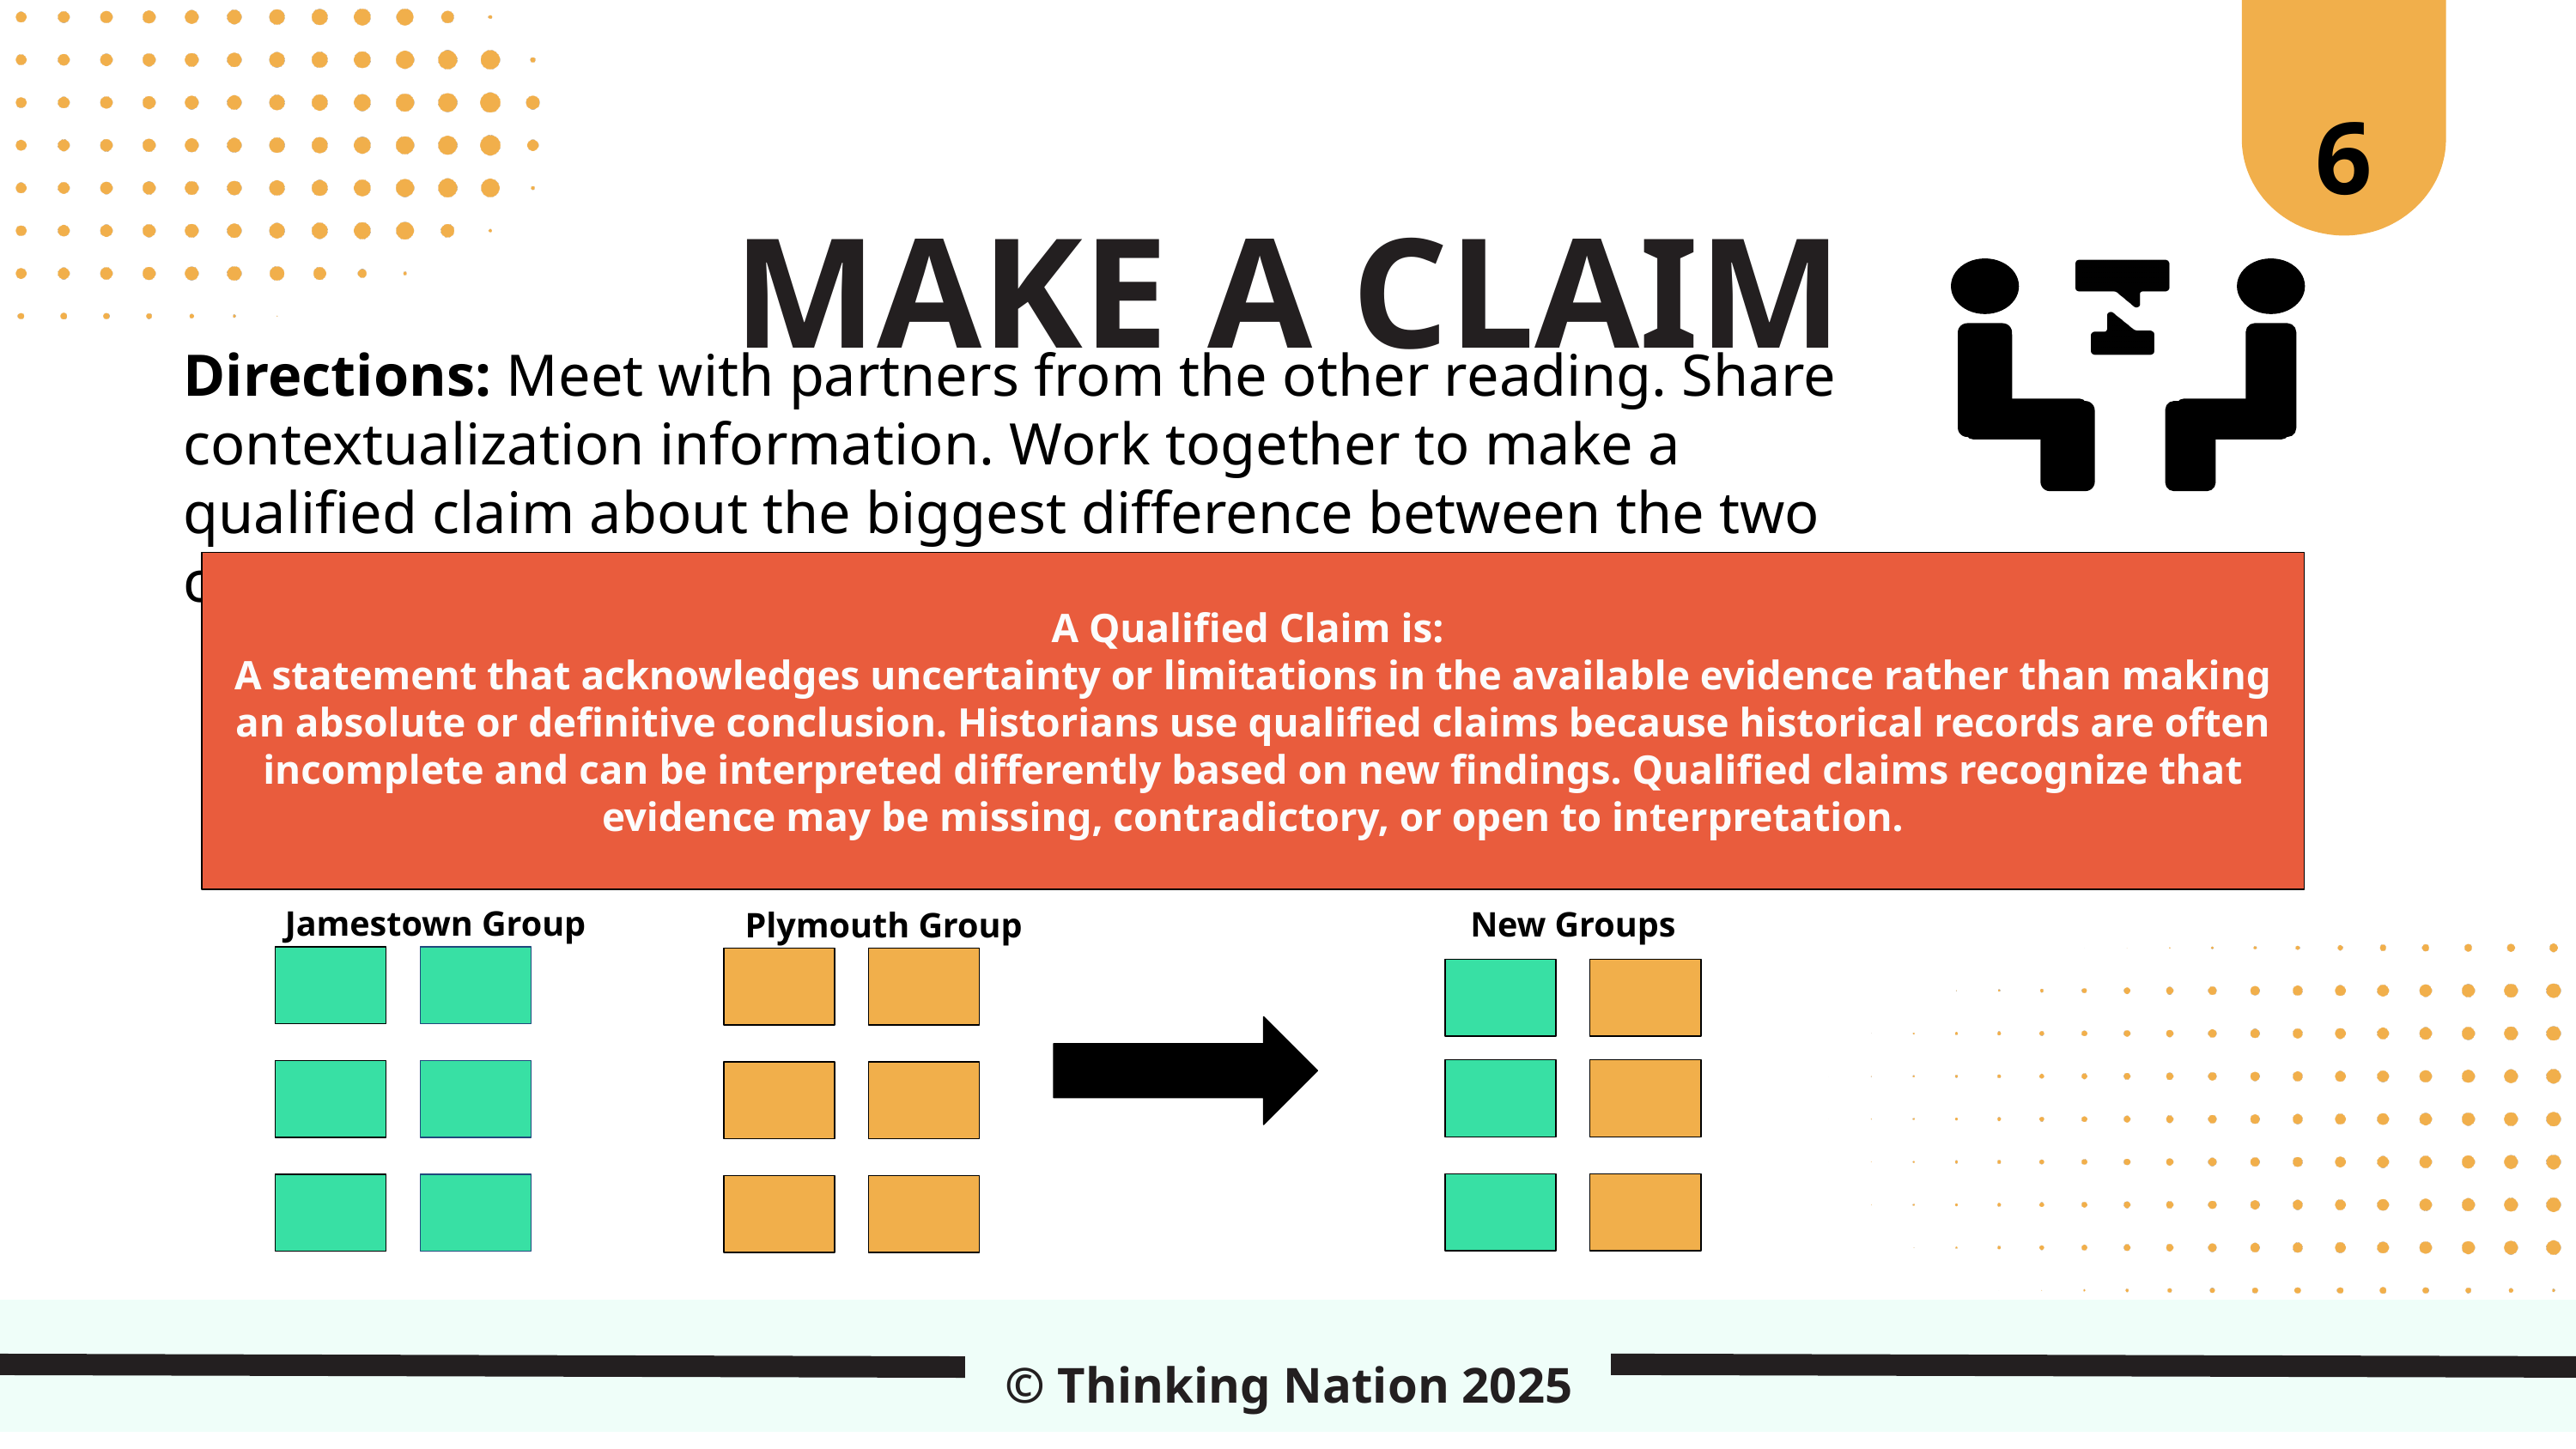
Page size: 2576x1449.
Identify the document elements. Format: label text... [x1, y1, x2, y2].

text_box [0, 0, 540, 319]
text_box [1054, 1016, 1318, 1125]
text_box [1951, 240, 2305, 491]
text_box [1589, 959, 1701, 1037]
text_box [420, 1060, 532, 1138]
text_box [723, 1175, 835, 1253]
text_box [420, 946, 532, 1024]
text_box [1589, 1173, 1701, 1252]
text_box [723, 1061, 835, 1139]
text_box A Qualified Claim is: A statement that acknowledges uncertainty or limitations in the available evidence rather than making an absolute or definitive conclusion. Historians use qualified claims because historical records are often incomplete and can be interpreted differently based on new findings. Qualified claims recognize that evidence may be missing, contradictory, or open to interpretation. [201, 552, 2305, 890]
text_box [1828, 943, 2576, 1294]
text_box [723, 948, 835, 1026]
text_box [275, 946, 386, 1024]
text_box [275, 1060, 386, 1138]
text_box [868, 1175, 980, 1253]
text_box [868, 948, 980, 1026]
text_box Plymouth Group [649, 890, 1118, 940]
text_box [1445, 1173, 1557, 1252]
text_box [1445, 959, 1557, 1037]
text_box [1589, 1059, 1701, 1137]
text_box [275, 1173, 386, 1252]
text_box Jamestown Group [201, 890, 649, 938]
text_box [1445, 1059, 1557, 1137]
text_box [868, 1061, 980, 1139]
text_box Directions: Meet with partners from the other reading. Share contextualization information. Work together to make a qualified claim about the biggest difference between the two colonies. [170, 326, 1891, 483]
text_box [2233, 0, 2455, 236]
text_box MAKE A CLAIM [359, 123, 2216, 379]
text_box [0, 1299, 2576, 1433]
text_box [420, 1173, 532, 1252]
text_box New Groups [1339, 890, 1807, 939]
